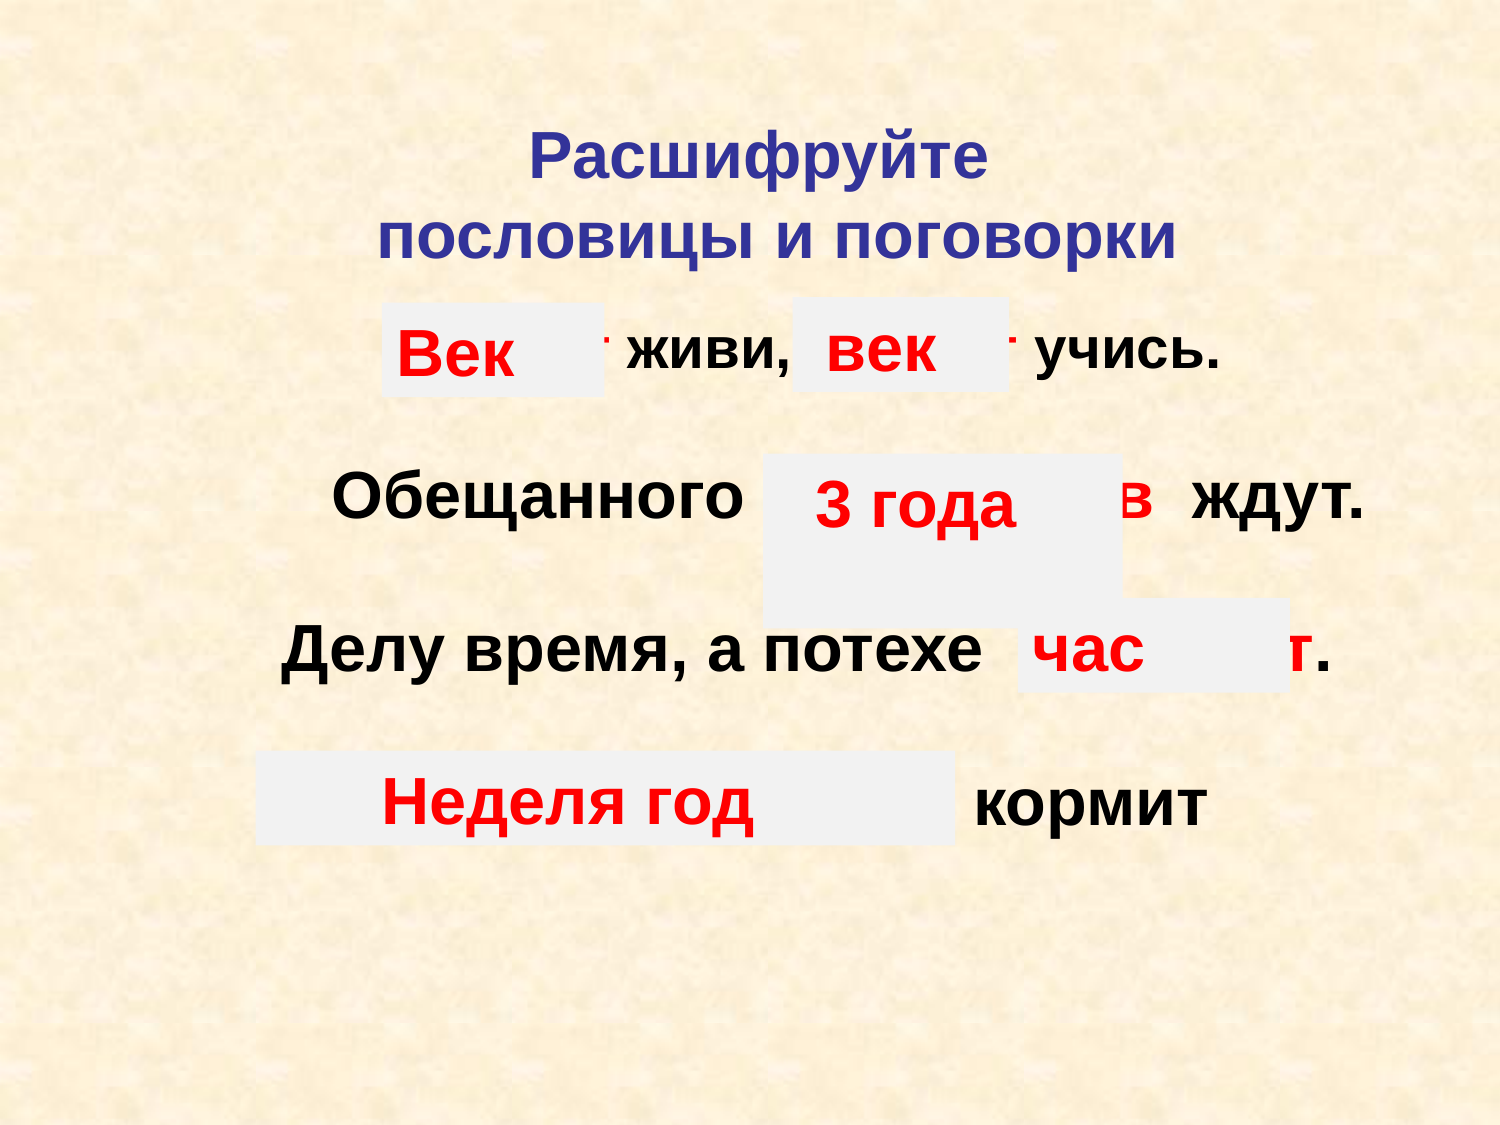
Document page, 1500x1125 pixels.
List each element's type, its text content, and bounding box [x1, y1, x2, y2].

text_box Неделя год [255, 750, 956, 846]
title Расшифруйте пословицы и поговорки [75, 45, 1425, 338]
text_box Делу время, а потехе 60 минут. [1290, 597, 1346, 693]
text_box Обещанного 36 месяцев ждут. [316, 444, 1382, 539]
picture [0, 0, 1500, 1125]
text_box час [1017, 597, 1290, 693]
text_box Делу время, а потехе 60 минут. [269, 597, 1017, 693]
text_box 3 года [763, 453, 1123, 629]
text_box 100 лет живи, 100 лет учись. [605, 302, 792, 388]
text_box 100 лет живи, 100 лет учись. [1010, 302, 1237, 388]
text_box Век [381, 302, 605, 398]
text_box 7 дней 12 месяцев кормит [313, 751, 1225, 847]
text_box век [792, 297, 1010, 392]
